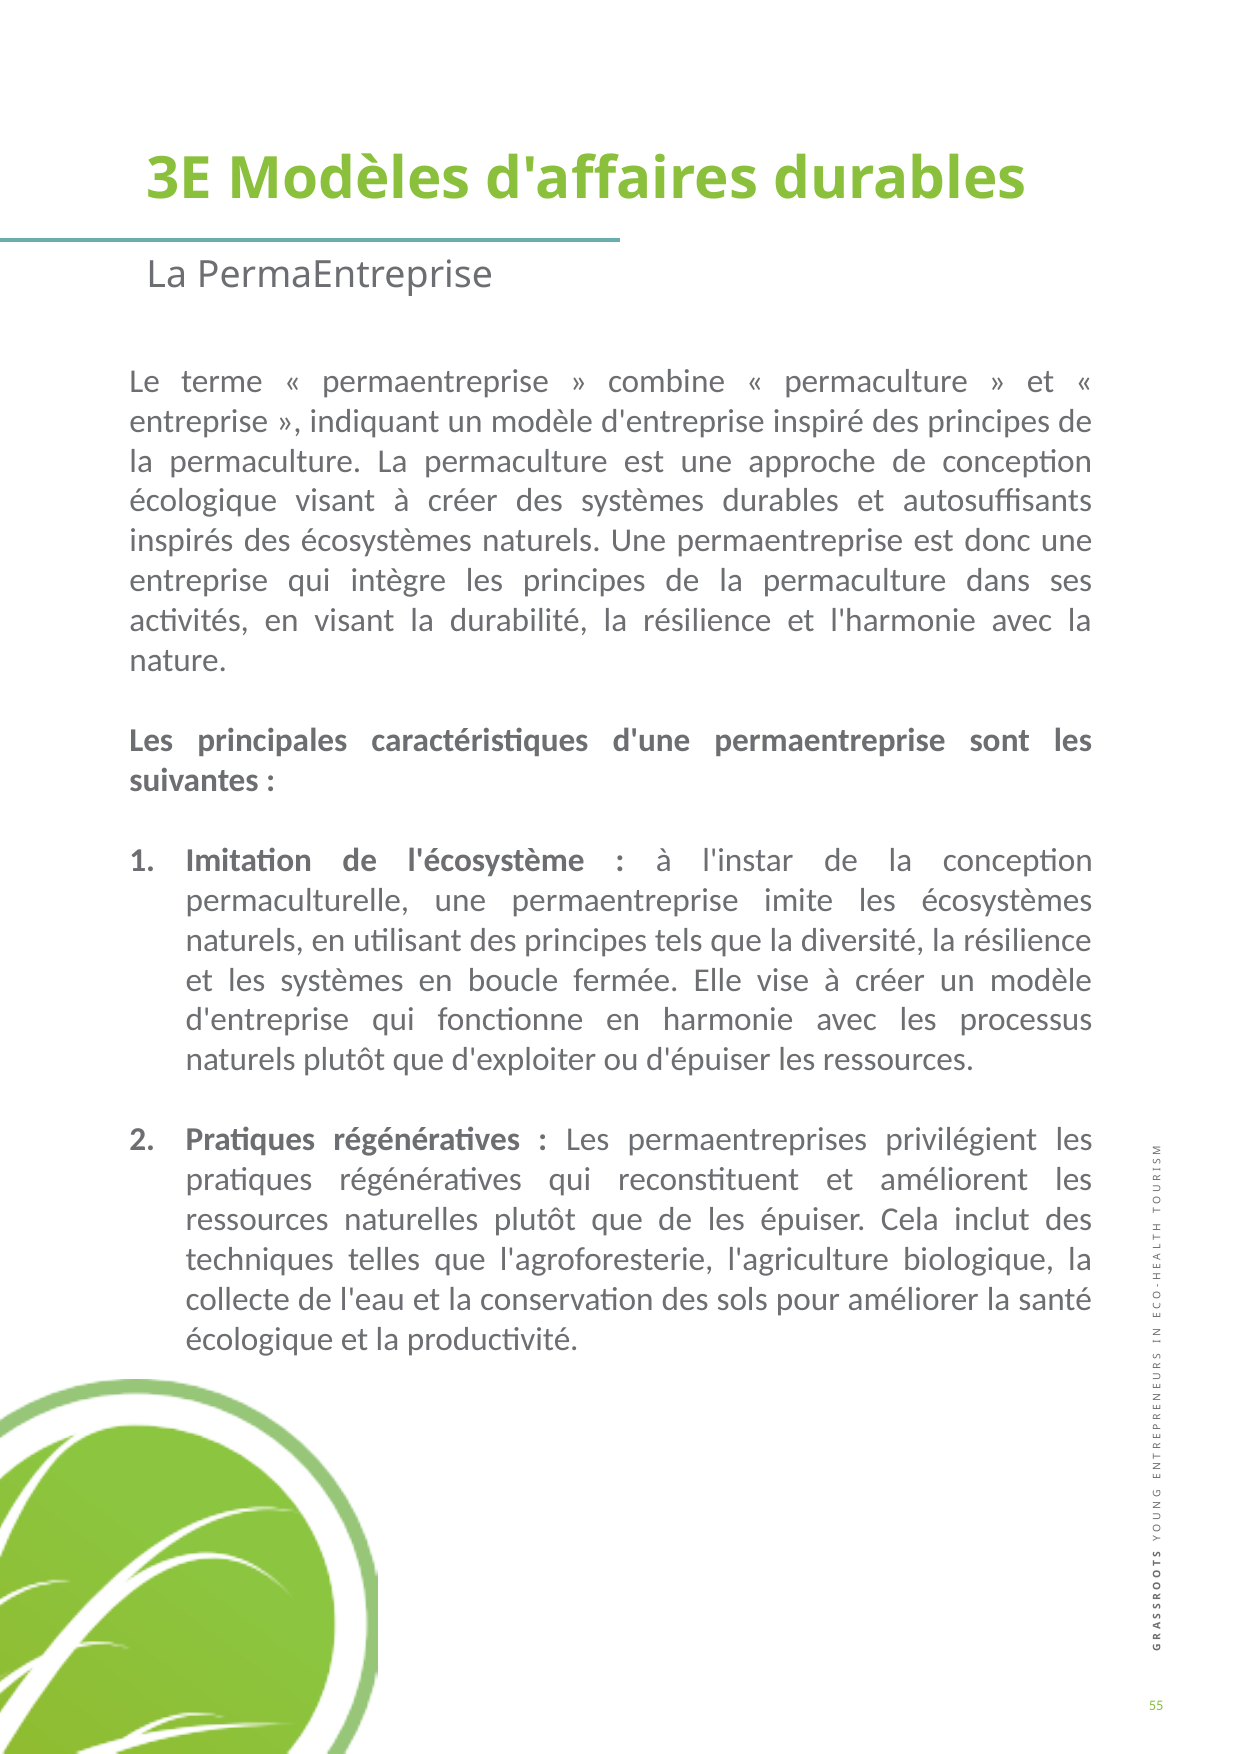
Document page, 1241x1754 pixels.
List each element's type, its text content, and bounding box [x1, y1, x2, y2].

list 3E Modèles d'affaires durables [131, 132, 1109, 242]
text_box [320, 615, 351, 664]
list Le terme « permaentreprise » combine « permaculture » et « entreprise », indiquant un modèle d'entreprise inspiré des principes de la permaculture. La permaculture est une approche de conception écologique visant à créer des systèmes durables et autosuffisants inspirés des écosystèmes naturels. Une permaentreprise est donc une entreprise qui intègre les principes de la permaculture dans ses activités, en visant la durabilité, la résilience et l'harmonie avec la nature. Les principales caractéristiques d'une permaentreprise sont les suivantes : Imitation de l'écosystème : à l'instar de la conception permaculturelle, une permaentreprise imite les écosystèmes naturels, en utilisant des principes tels que la diversité, la résilience et les systèmes en boucle fermée. Elle vise à créer un modèle d'entreprise qui fonctionne en harmonie avec les processus naturels plutôt que d'exploiter ou d'épuiser les ressources. Pratiques régénératives : Les permaentreprises privilégient les pratiques régénératives qui reconstituent et améliorent les ressources naturelles plutôt que de les épuiser. Cela inclut des techniques telles que l'agroforesterie, l'agriculture biologique, la collecte de l'eau et la conservation des sols pour améliorer la santé écologique et la productivité. [114, 351, 1109, 1566]
list La PermaEntreprise [131, 242, 1109, 371]
slide_number 55 [1125, 1666, 1187, 1743]
